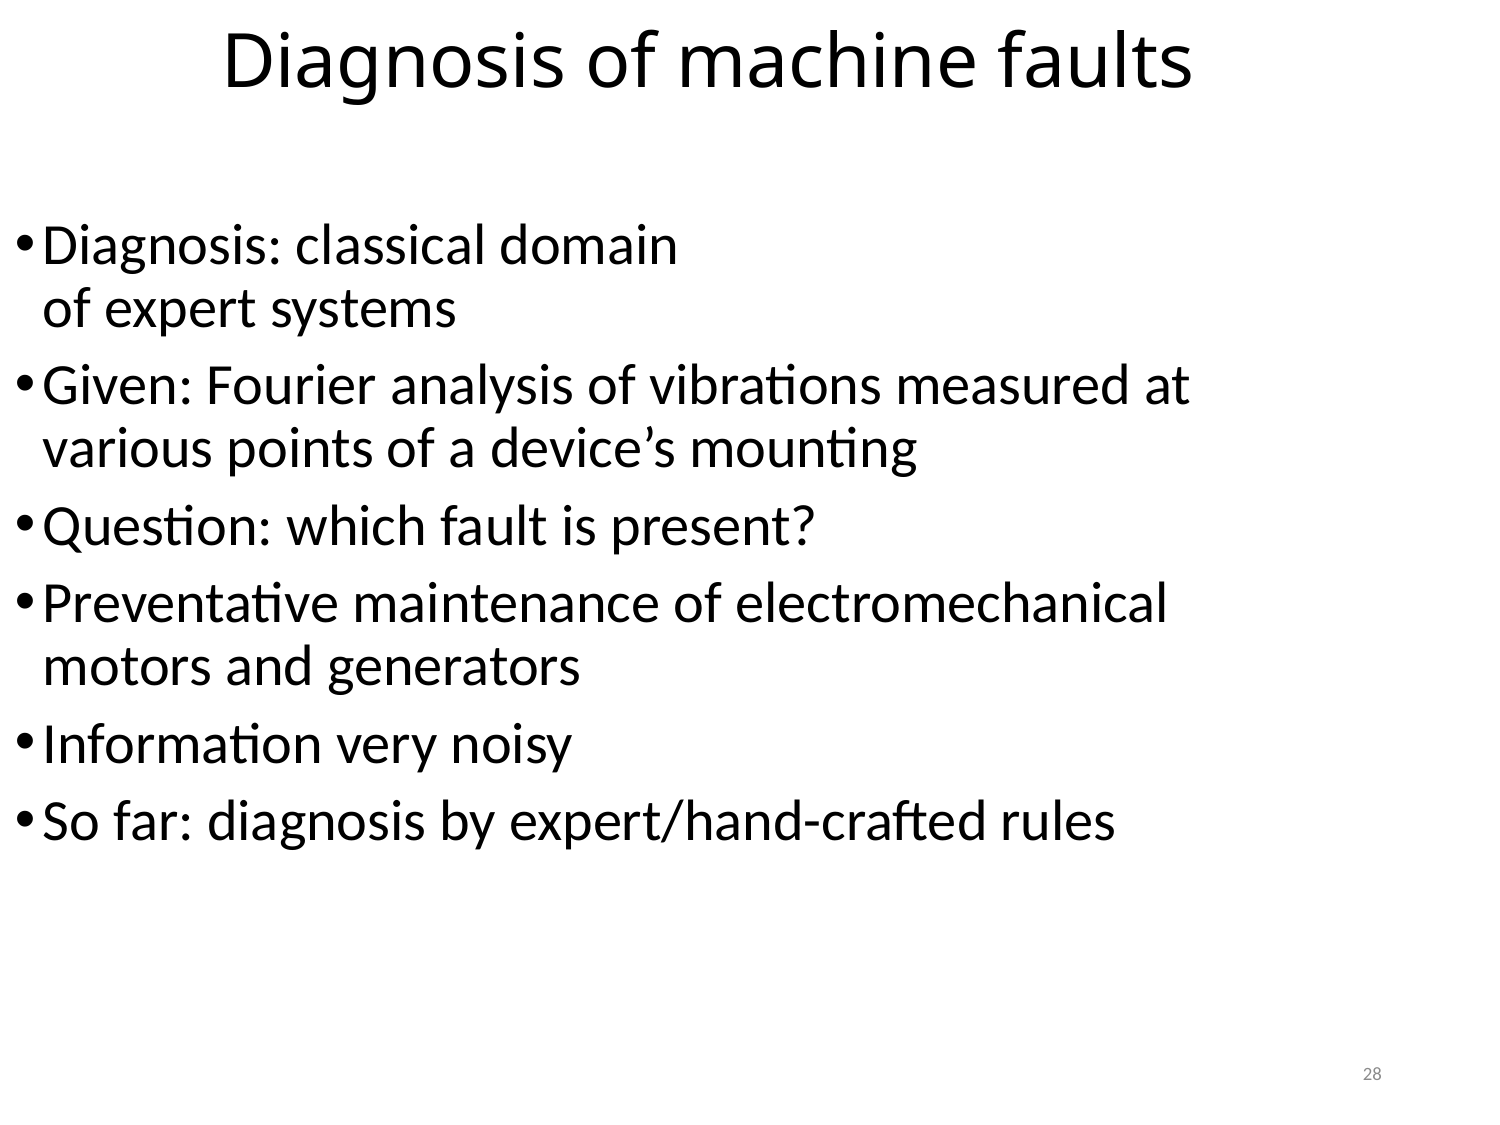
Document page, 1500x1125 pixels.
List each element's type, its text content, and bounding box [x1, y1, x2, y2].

title Diagnosis of machine faults [206, 0, 1397, 164]
slide_number 28 [1059, 1042, 1397, 1103]
list Diagnosis: classical domain of expert systems Given: Fourier analysis of vibrations measured at various points of a device’s mounting Question: which fault is present? Preventative maintenance of electromechanical motors and generators Information very noisy So far: diagnosis by expert/hand-crafted rules [0, 206, 1350, 939]
